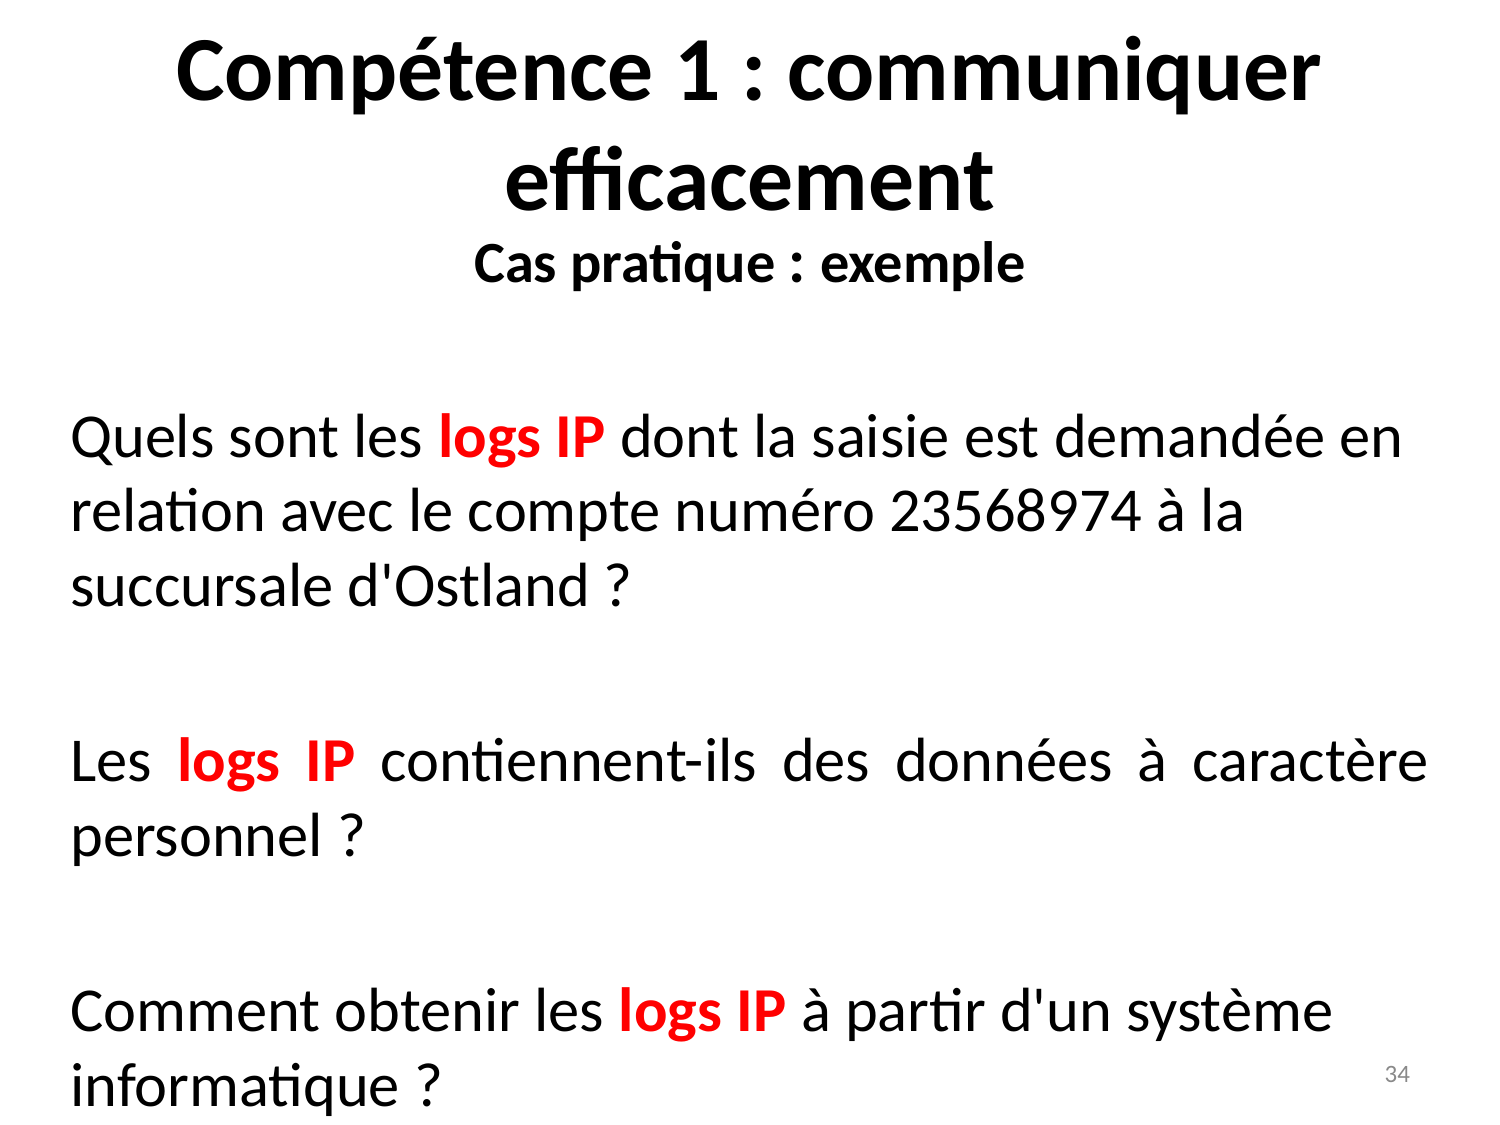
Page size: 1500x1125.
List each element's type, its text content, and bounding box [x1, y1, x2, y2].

title Compétence 1 : communiquer efficacement [75, 24, 1425, 213]
slide_number 34 [1074, 1042, 1425, 1103]
text_box Cas pratique : exemple Quels sont les logs IP dont la saisie est demandée en relation avec le compte numéro 23568974 à la succursale d'Ostland ? Les logs IP contiennent-ils des données à caractère personnel ? Comment obtenir les logs IP à partir d'un système informatique ? [55, 212, 1445, 1088]
